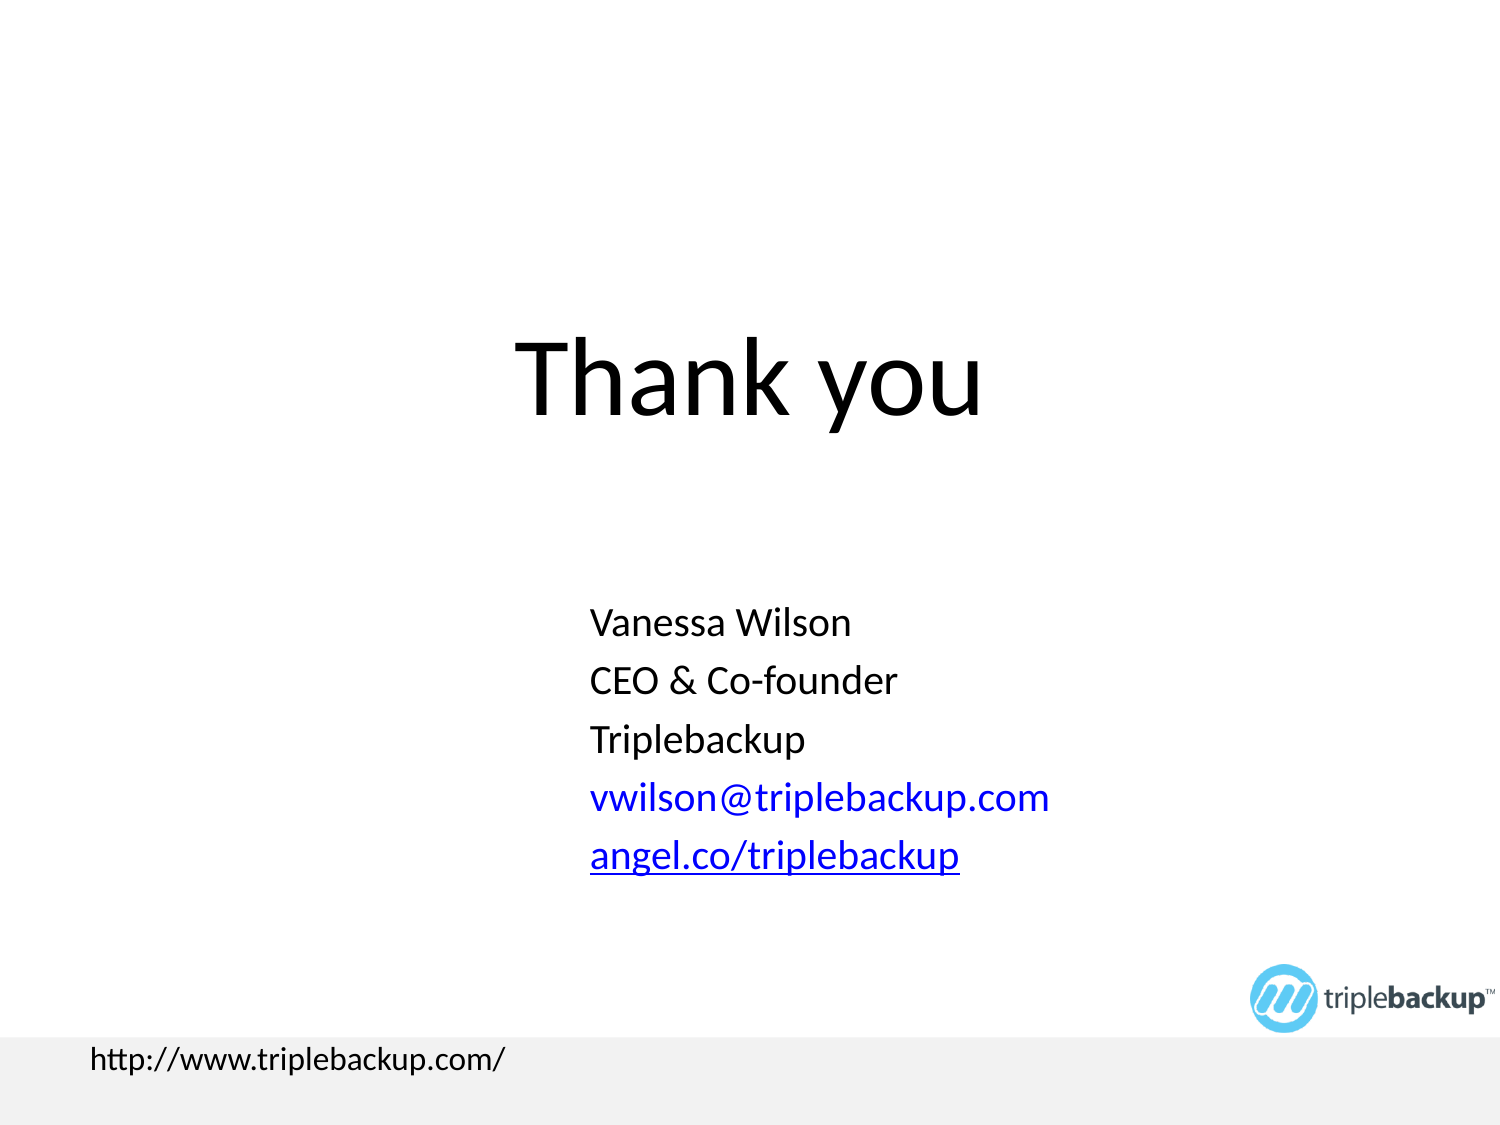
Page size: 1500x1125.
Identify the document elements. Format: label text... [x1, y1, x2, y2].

title Thank you [112, 249, 1388, 492]
picture [1250, 964, 1495, 1033]
text_box Vanessa Wilson CEO & Co-founder Triplebackup vwilson@triplebackup.com angel.co/triplebackup [575, 587, 1275, 930]
